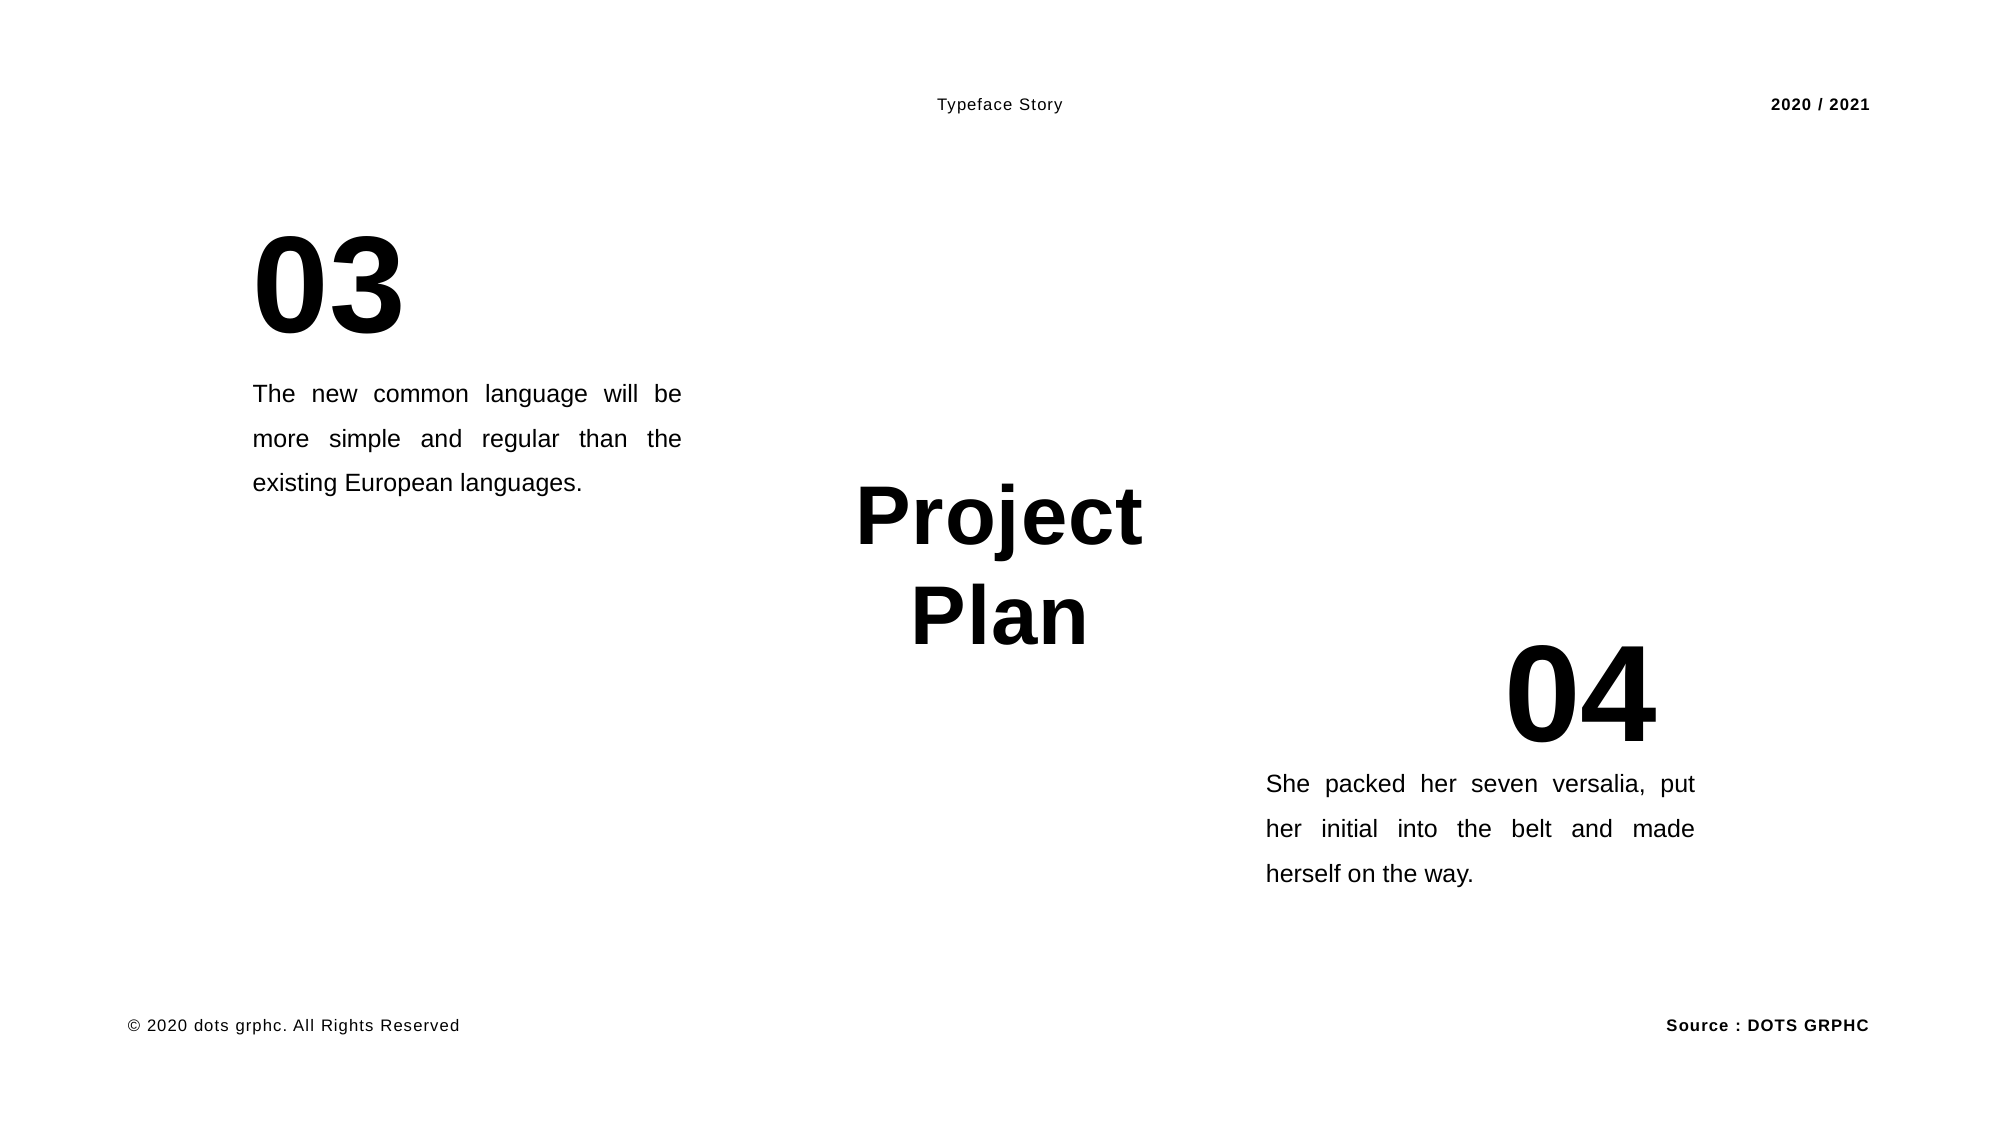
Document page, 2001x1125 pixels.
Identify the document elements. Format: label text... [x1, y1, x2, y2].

text_box © 2020 dots grphc. All Rights Reserved [113, 1007, 490, 1043]
text_box Source : DOTS GRPHC [1538, 1007, 1884, 1042]
text_box Typeface Story [881, 86, 1119, 122]
text_box 04 [1489, 596, 1699, 745]
text_box Project Plan [838, 453, 1162, 669]
text_box The new common language will be more simple and regular than the existing European languages. [237, 354, 698, 505]
text_box She packed her seven versalia, put her initial into the belt and made herself on the way. [1251, 745, 1712, 895]
text_box 03 [237, 187, 447, 354]
text_box 2020 / 2021 [1688, 86, 1885, 122]
